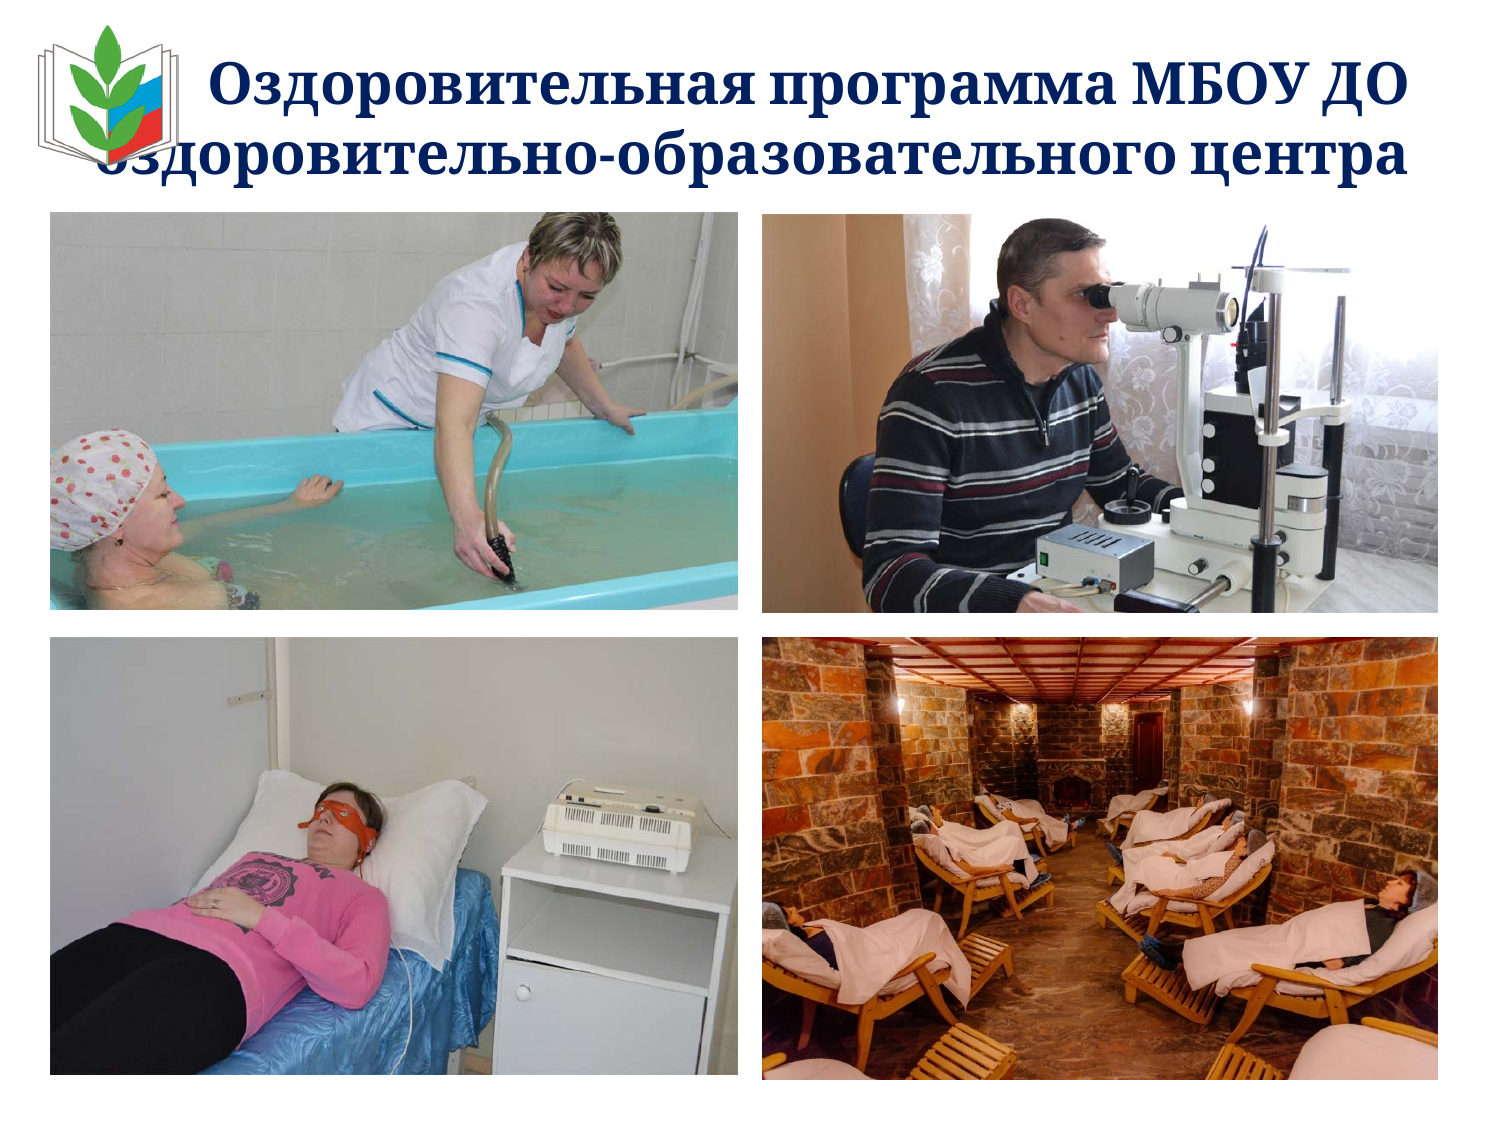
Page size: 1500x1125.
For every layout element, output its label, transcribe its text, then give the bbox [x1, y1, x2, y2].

picture [762, 637, 1438, 1080]
picture [49, 212, 738, 611]
picture [37, 24, 179, 166]
picture [49, 637, 738, 1076]
title Оздоровительная программа МБОУ ДО оздоровительно-образовательного центра [75, 0, 1425, 233]
picture [762, 214, 1438, 613]
